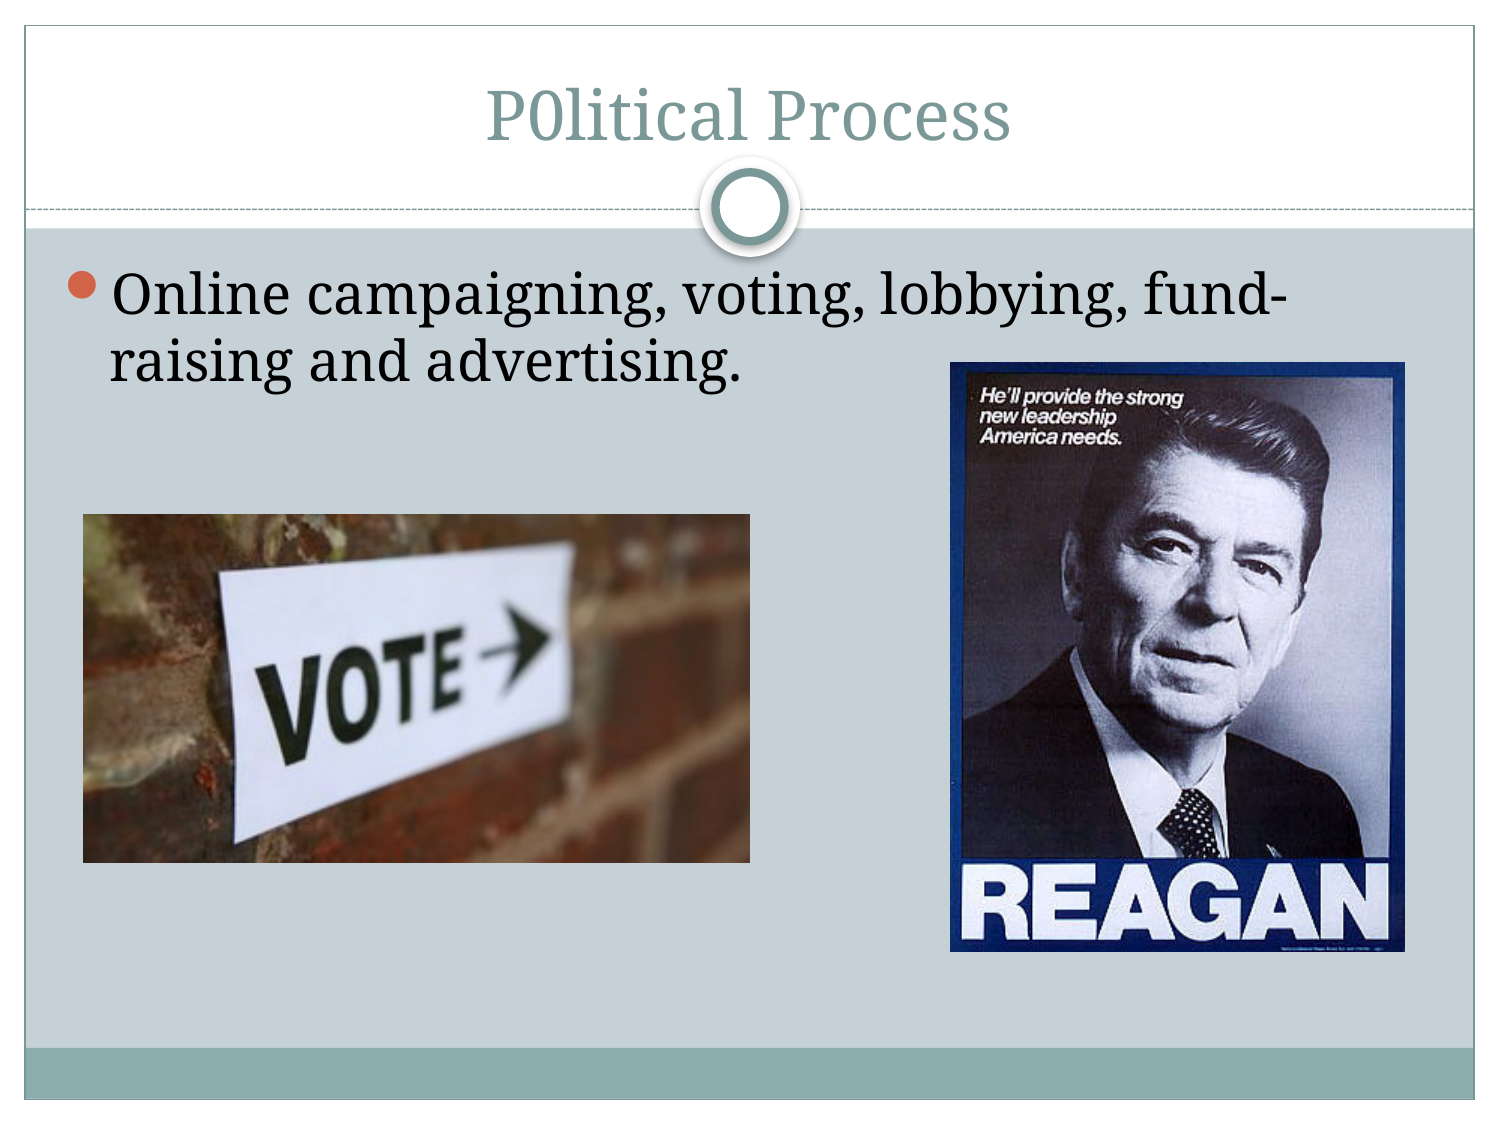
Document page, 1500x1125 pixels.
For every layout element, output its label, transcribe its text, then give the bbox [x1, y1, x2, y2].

list Online campaigning, voting, lobbying, fund-raising and advertising. [49, 250, 1445, 1001]
picture [83, 514, 751, 863]
picture [949, 362, 1405, 953]
title P0litical Process [49, 37, 1450, 162]
